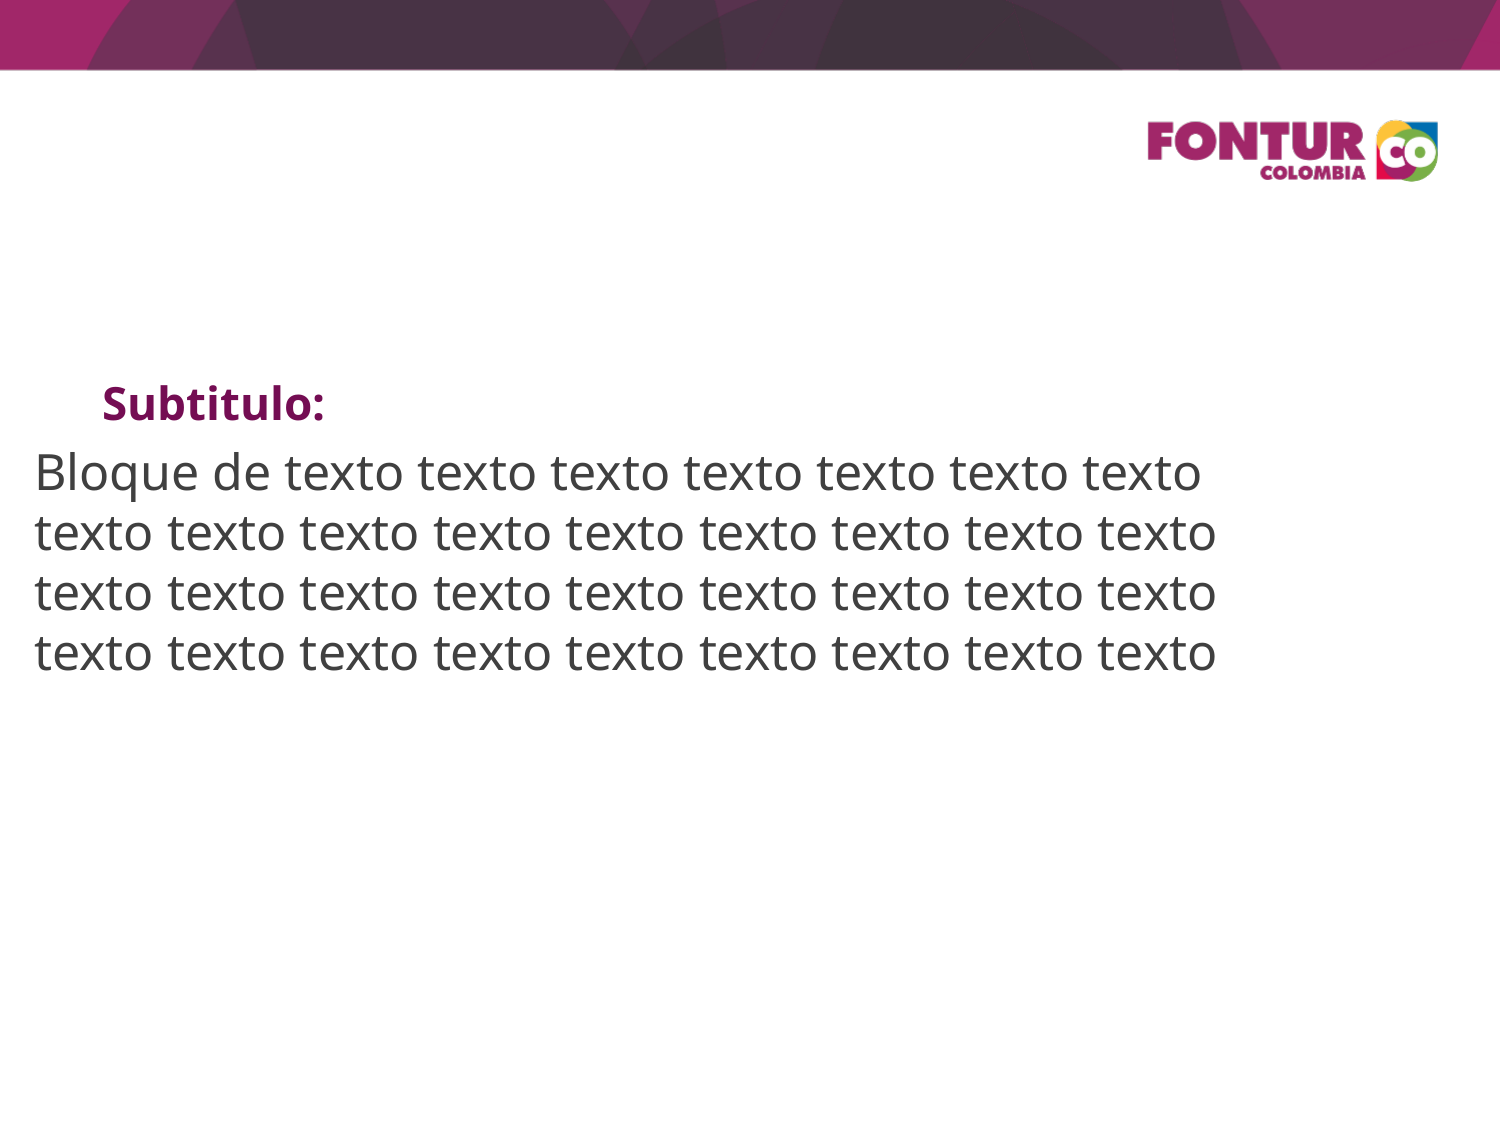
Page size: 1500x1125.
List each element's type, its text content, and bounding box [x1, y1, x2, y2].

text_box Subtitulo: [87, 366, 341, 437]
text_box Bloque de texto texto texto texto texto texto texto texto texto texto texto texto texto texto texto texto texto texto texto texto texto texto texto texto texto texto texto texto texto texto texto texto texto texto [19, 433, 1246, 688]
picture [0, 0, 1500, 201]
